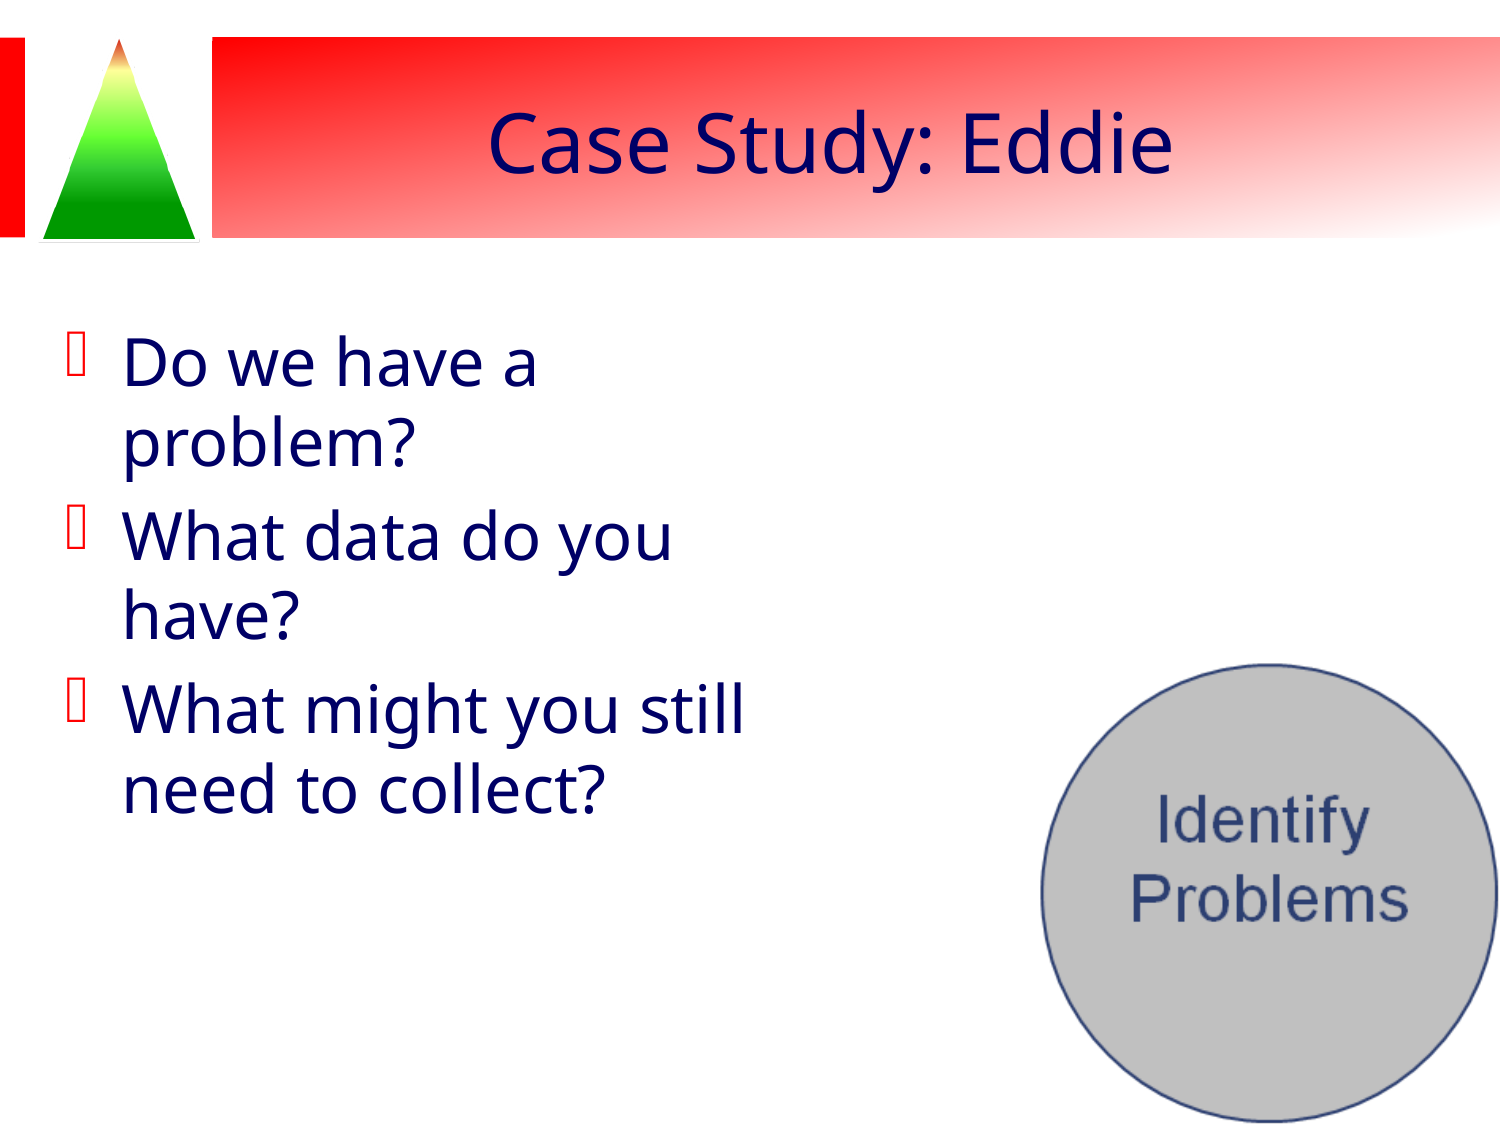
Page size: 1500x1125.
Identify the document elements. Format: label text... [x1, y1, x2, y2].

picture [37, 30, 200, 243]
list Do we have a problem? What data do you have? What might you still need to collect? [49, 312, 851, 1006]
title Case Study: Eddie [237, 37, 1426, 243]
picture [1038, 662, 1500, 1125]
